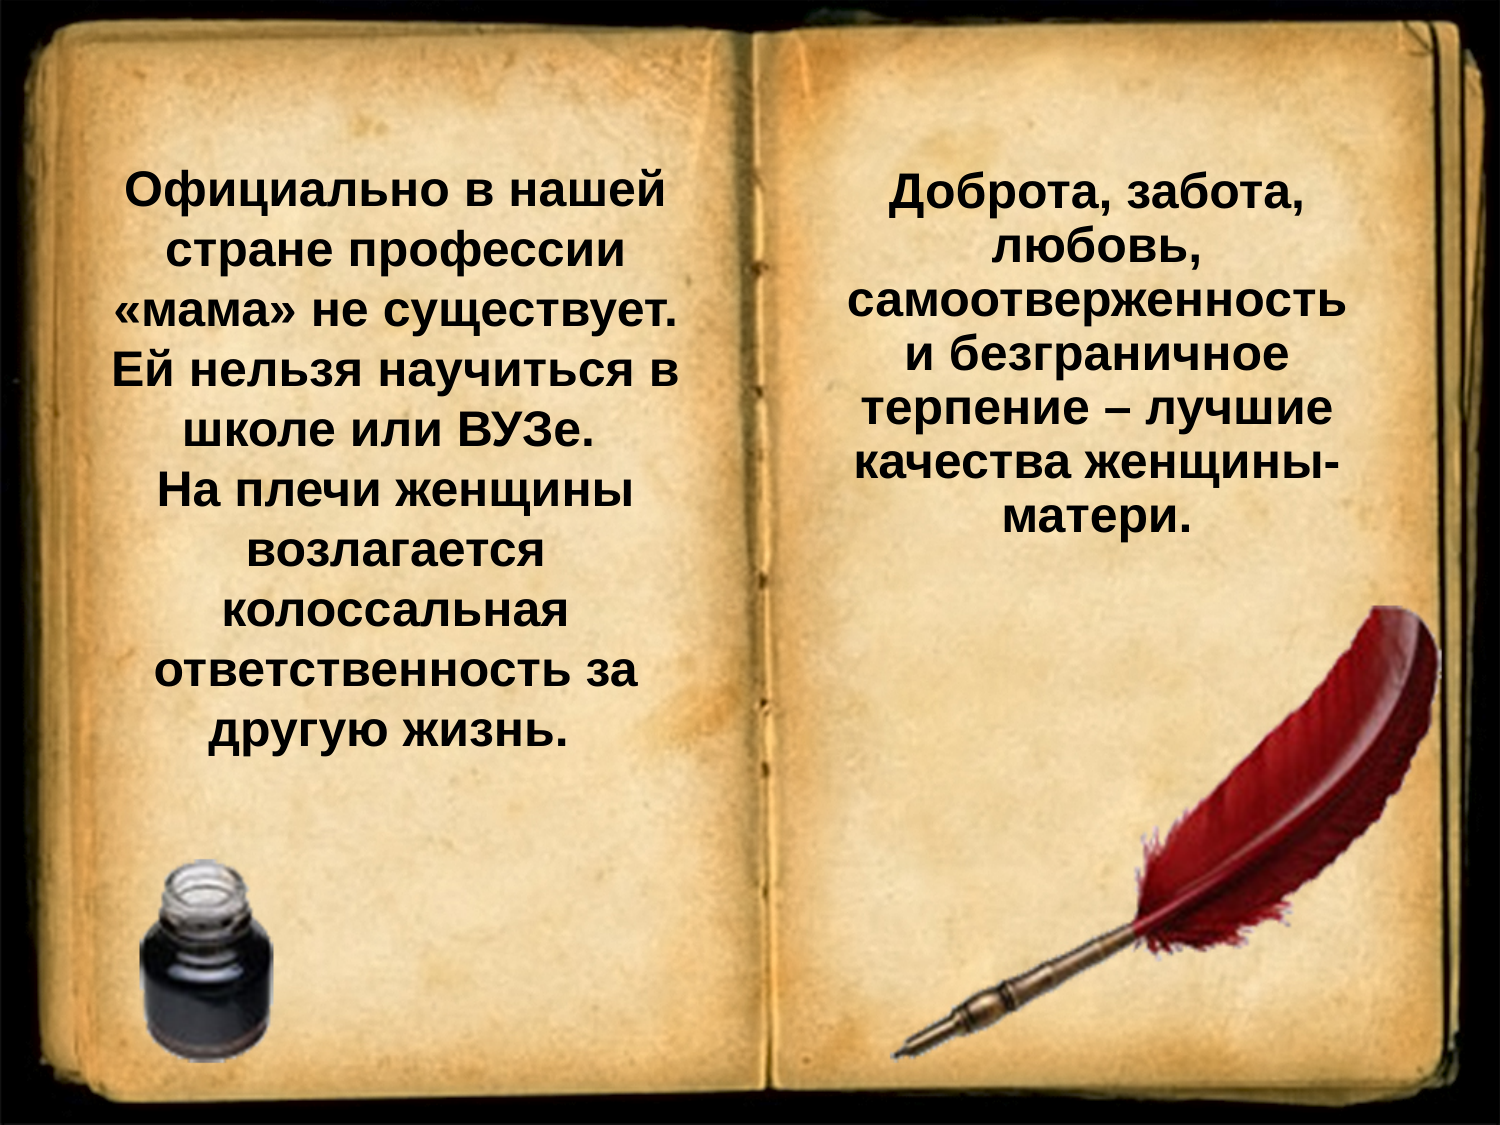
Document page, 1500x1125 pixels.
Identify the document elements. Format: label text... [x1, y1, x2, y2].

title Доброта, забота, любовь, самоотверженность и безграничное терпение – лучшие качества женщины-матери. [820, 302, 1374, 521]
text_box Официально в нашей стране профессии «мама» не существует. Ей нельзя научиться в школе или ВУЗе. На плечи женщины возлагается колоссальная ответственность за другую жизнь. [88, 148, 703, 764]
picture [0, 0, 1500, 1125]
